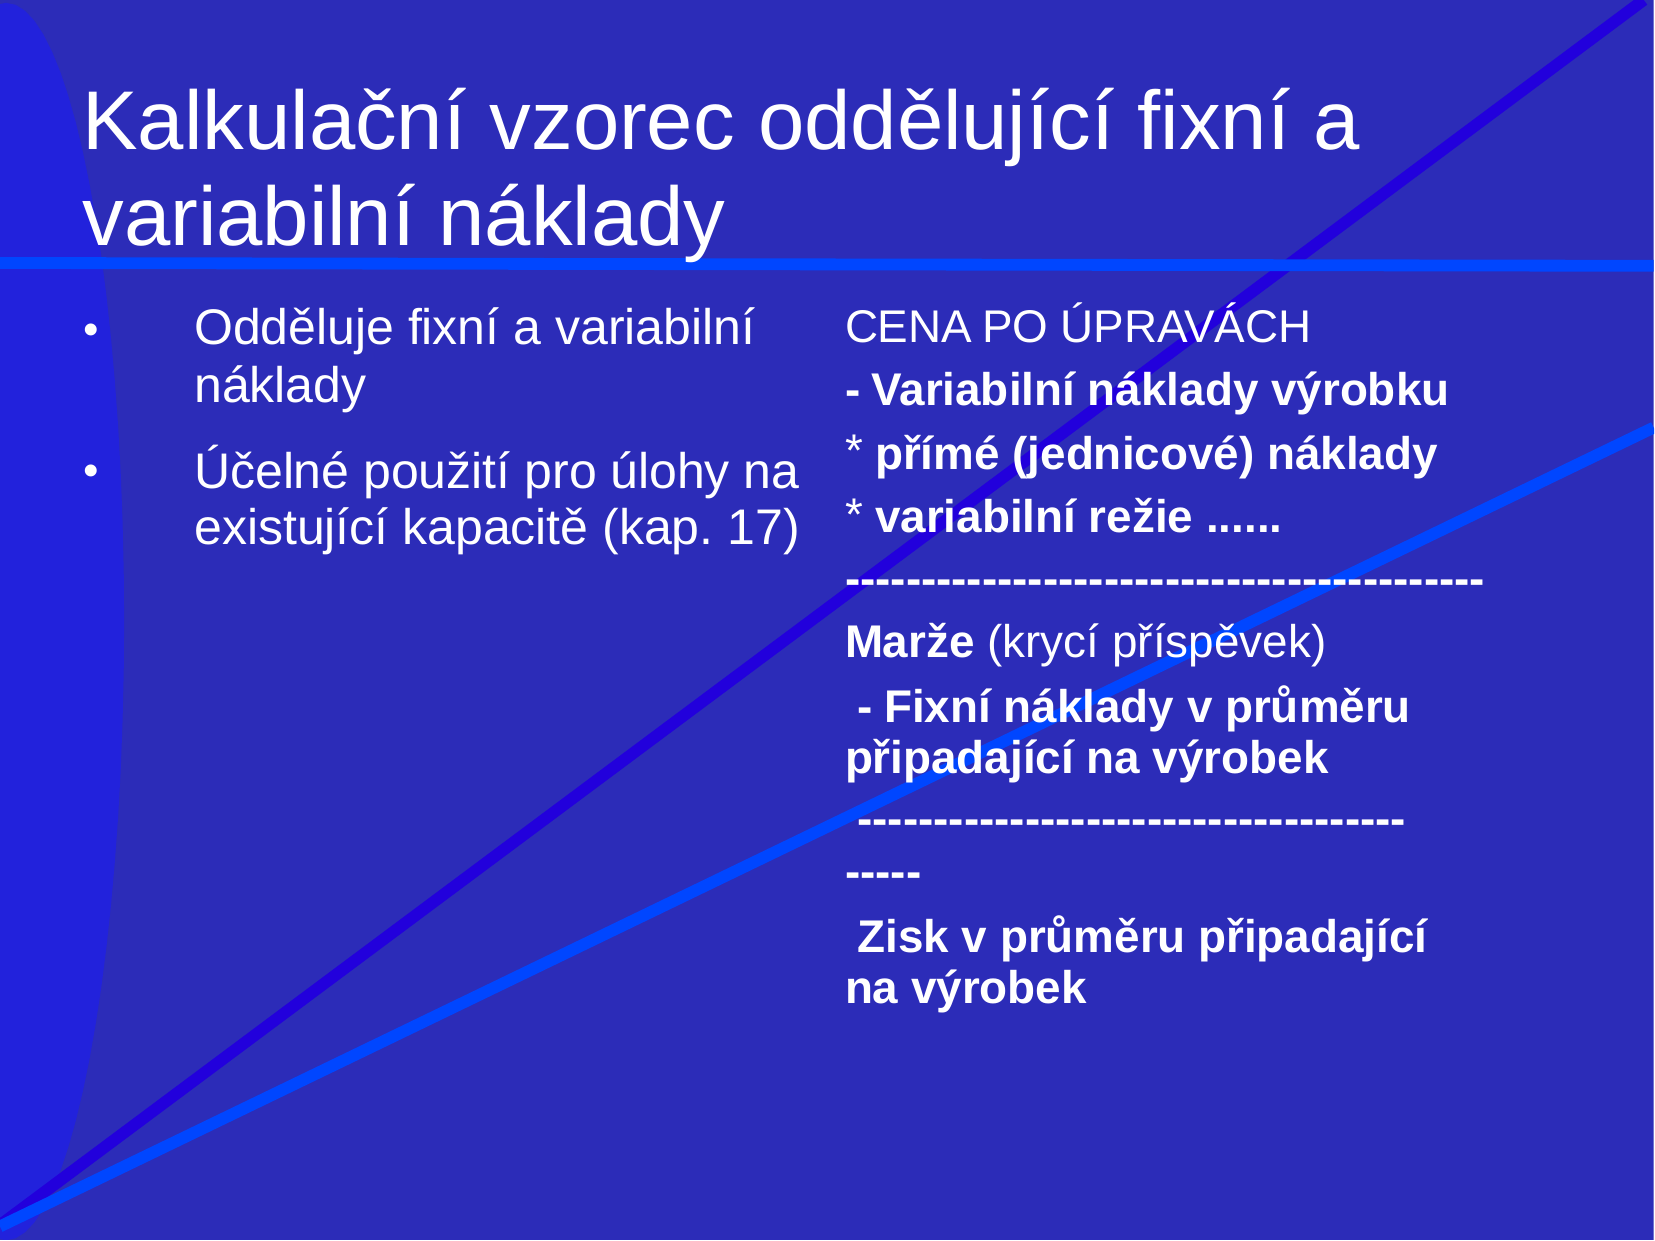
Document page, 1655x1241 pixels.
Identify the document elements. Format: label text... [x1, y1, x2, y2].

text_box • [80, 437, 103, 498]
text_box Odděluje fixní a variabilní náklady Účelné použití pro úlohy na existující kapacitě (kap. 17) [192, 296, 803, 555]
text_box • [80, 296, 103, 357]
text_box CENA PO ÚPRAVÁCH - Variabilní náklady výrobku přímé (jednicové) náklady variabilní režie ...... ------------------------------------------ Marže (krycí příspěvek) - Fixní náklady v průměru připadající na výrobek ----------------------------------------- Zisk v průměru připadající na výrobek [842, 296, 1567, 1013]
title Kalkulační vzorec oddělující fixní a variabilní náklady [80, 69, 1574, 277]
